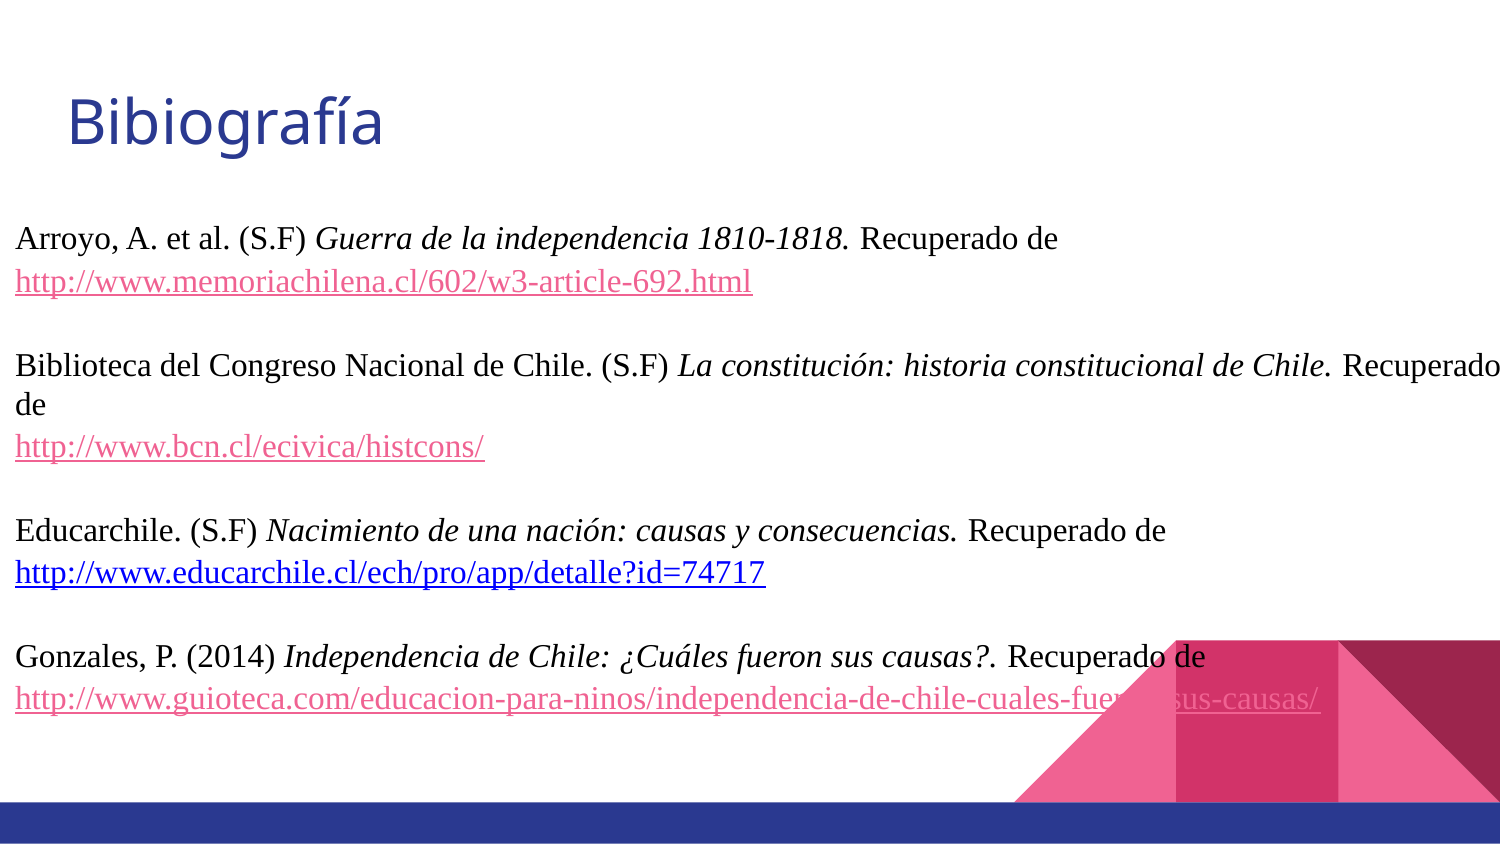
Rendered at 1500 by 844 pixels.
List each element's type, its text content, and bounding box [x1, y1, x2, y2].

list Arroyo, A. et al. (S.F) Guerra de la independencia 1810-1818. Recuperado de http://www.memoriachilena.cl/602/w3-article-692.html Biblioteca del Congreso Nacional de Chile. (S.F) La constitución: historia constitucional de Chile. Recuperado de http://www.bcn.cl/ecivica/histcons/ Educarchile. (S.F) Nacimiento de una nación: causas y consecuencias. Recuperado de http://www.educarchile.cl/ech/pro/app/detalle?id=74717 Gonzales, P. (2014) Independencia de Chile: ¿Cuáles fueron sus causas?. Recuperado de http://www.guioteca.com/educacion-para-ninos/independencia-de-chile-cuales-fueron-sus-causas/ [0, 201, 1500, 844]
title Bibiografía [51, 67, 1449, 167]
